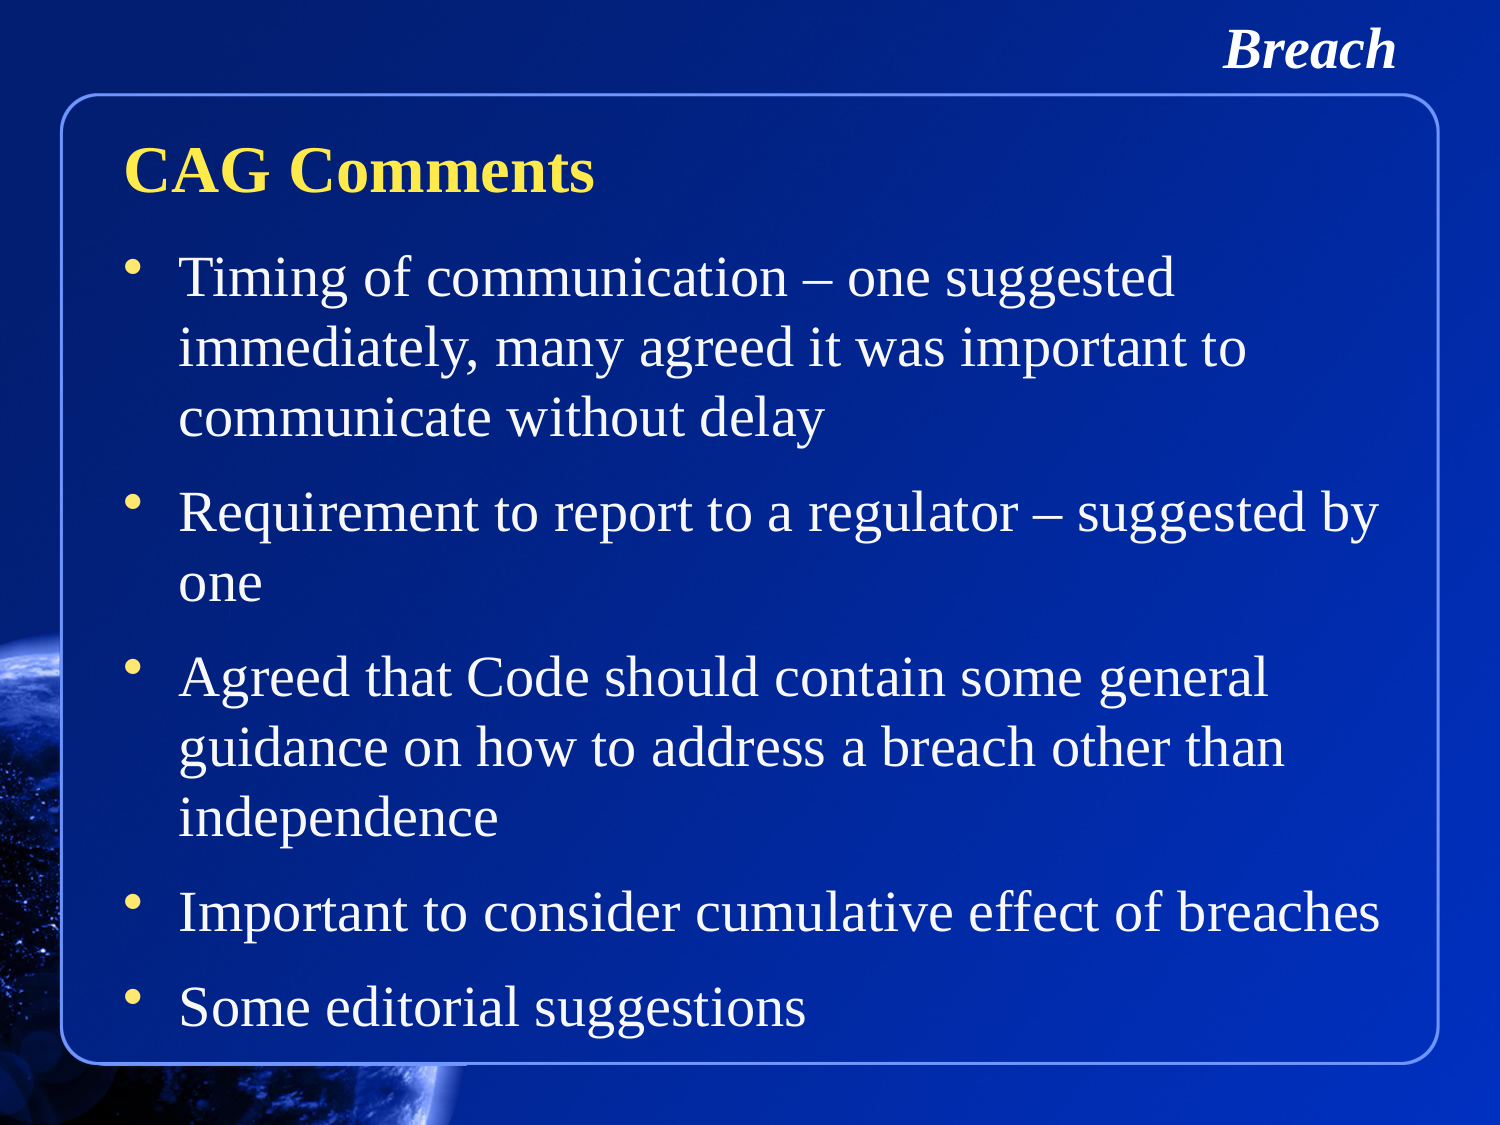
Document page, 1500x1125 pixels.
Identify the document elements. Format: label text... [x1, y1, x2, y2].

title Breach [149, 0, 1414, 92]
picture [0, 0, 1500, 1125]
list Timing of communication – one suggested immediately, many agreed it was important to communicate without delay Requirement to report to a regulator – suggested by one Agreed that Code should contain some general guidance on how to address a breach other than independence Important to consider cumulative effect of breaches Some editorial suggestions [107, 230, 1411, 1048]
list CAG Comments [107, 118, 1411, 215]
